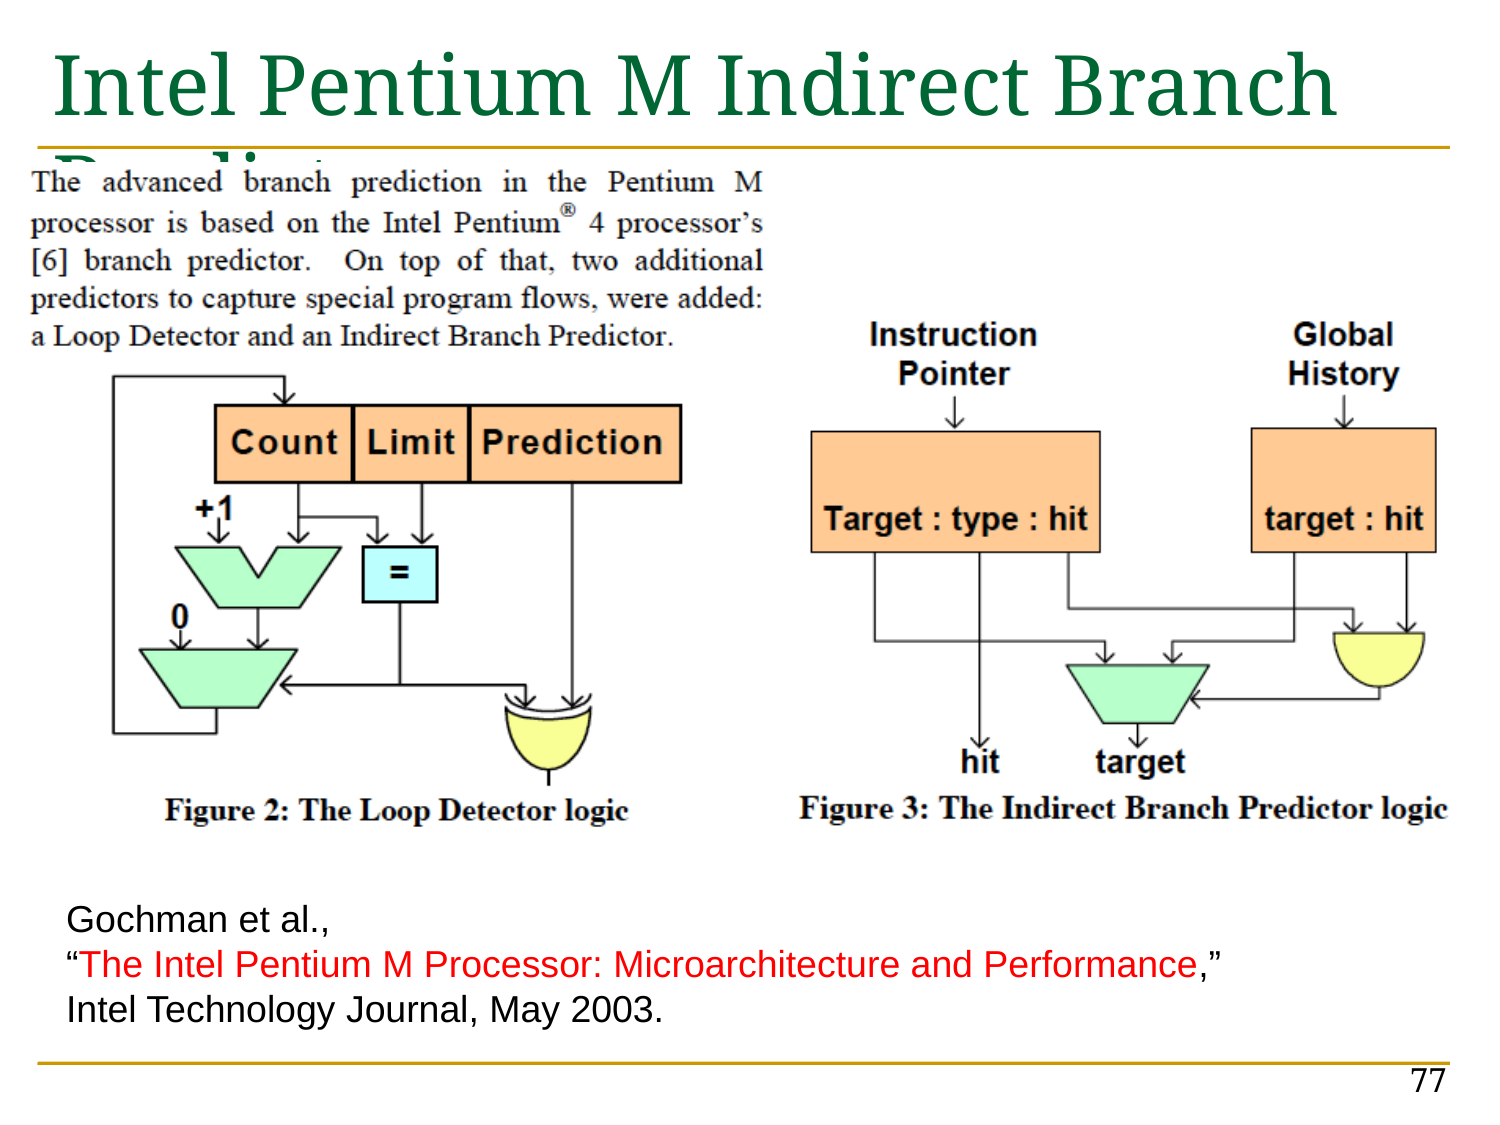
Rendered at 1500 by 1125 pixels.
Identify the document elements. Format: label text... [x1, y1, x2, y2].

picture [24, 162, 1481, 838]
text_box Gochman et al., “The Intel Pentium M Processor: Microarchitecture and Performance,” Intel Technology Journal, May 2003. [51, 887, 1247, 1038]
title Intel Pentium M Indirect Branch Predictor [37, 24, 1450, 200]
slide_number 77 [1111, 1036, 1462, 1112]
